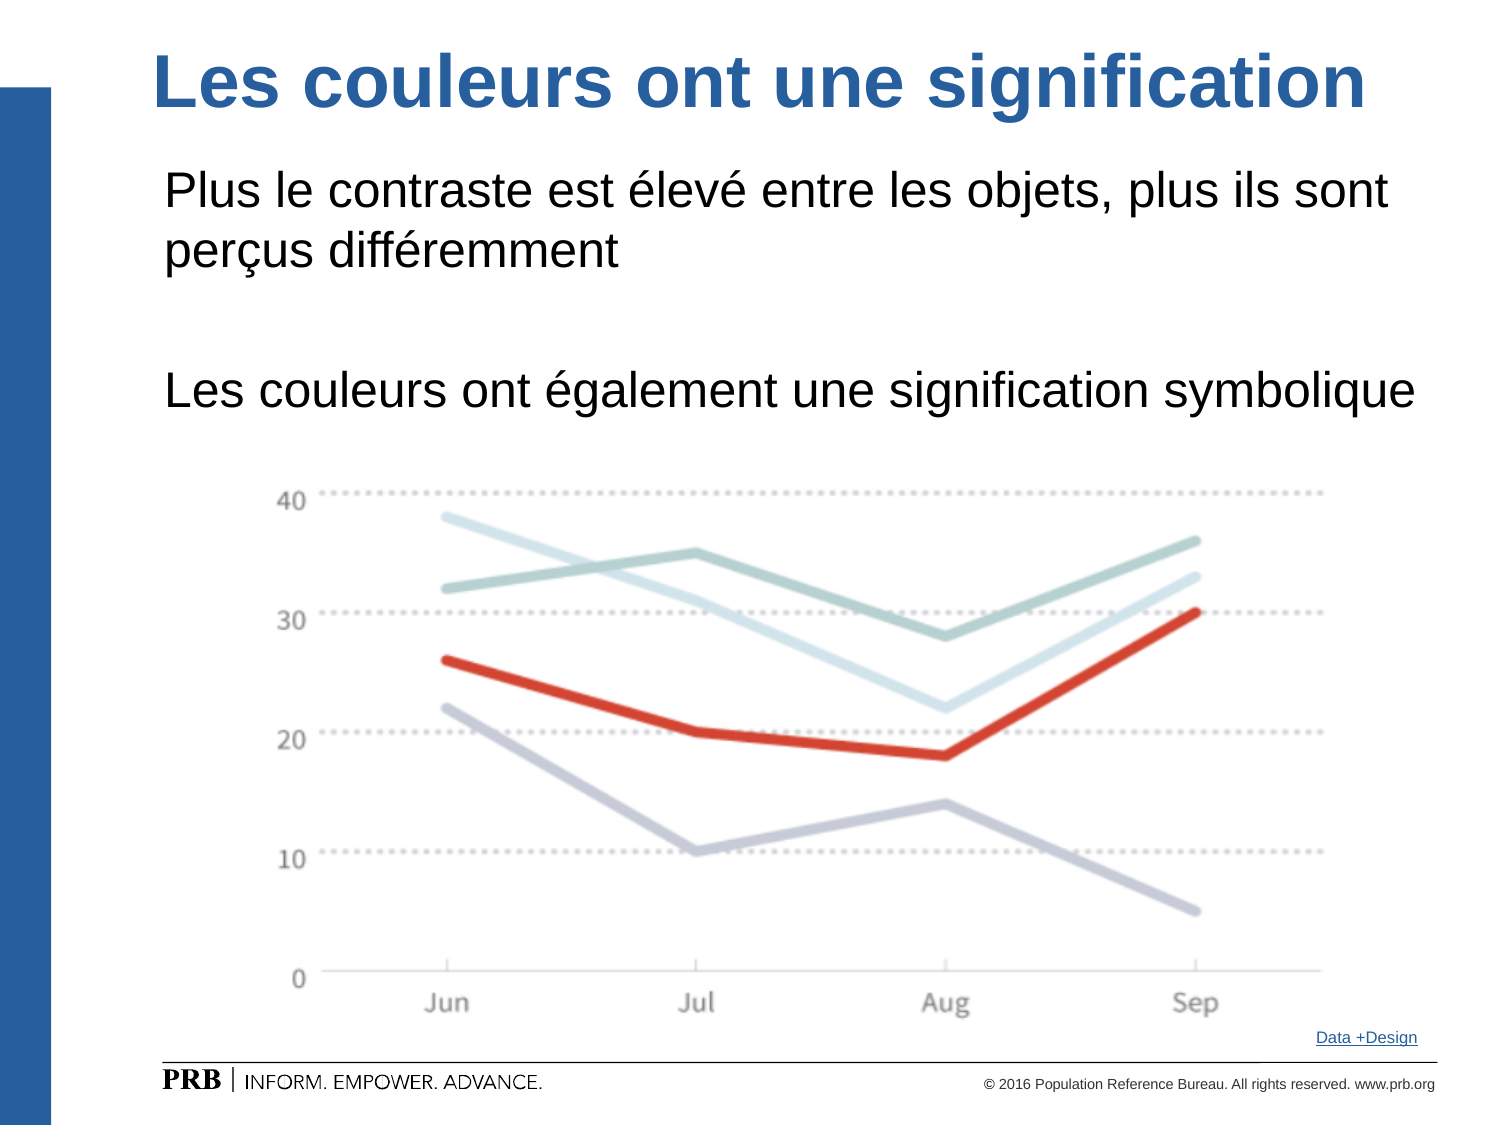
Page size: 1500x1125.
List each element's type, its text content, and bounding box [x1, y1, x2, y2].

title Les couleurs ont une signification [137, 24, 1407, 188]
text_box Data +Design [1353, 1019, 1433, 1055]
picture [246, 455, 1351, 1051]
text_box Plus le contraste est élevé entre les objets, plus ils sont perçus différemment Les couleurs ont également une signification symbolique [149, 149, 1436, 463]
